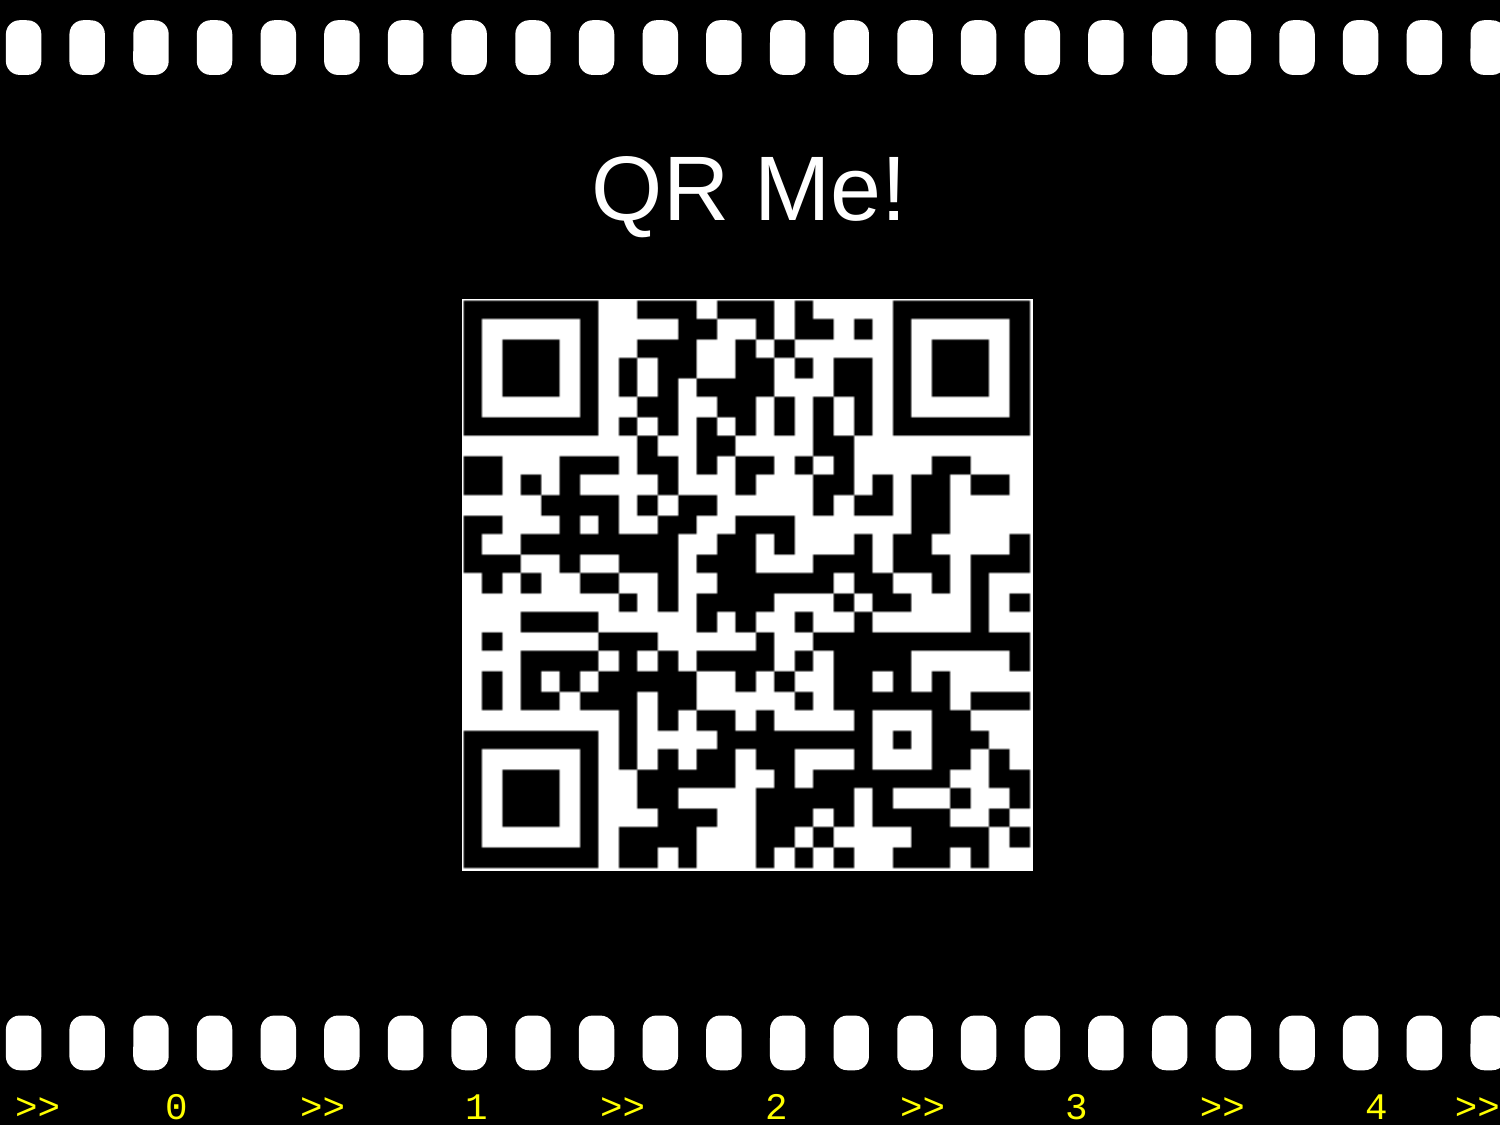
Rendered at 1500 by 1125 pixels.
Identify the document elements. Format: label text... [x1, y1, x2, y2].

title QR Me! [74, 89, 1426, 278]
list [462, 299, 1034, 871]
